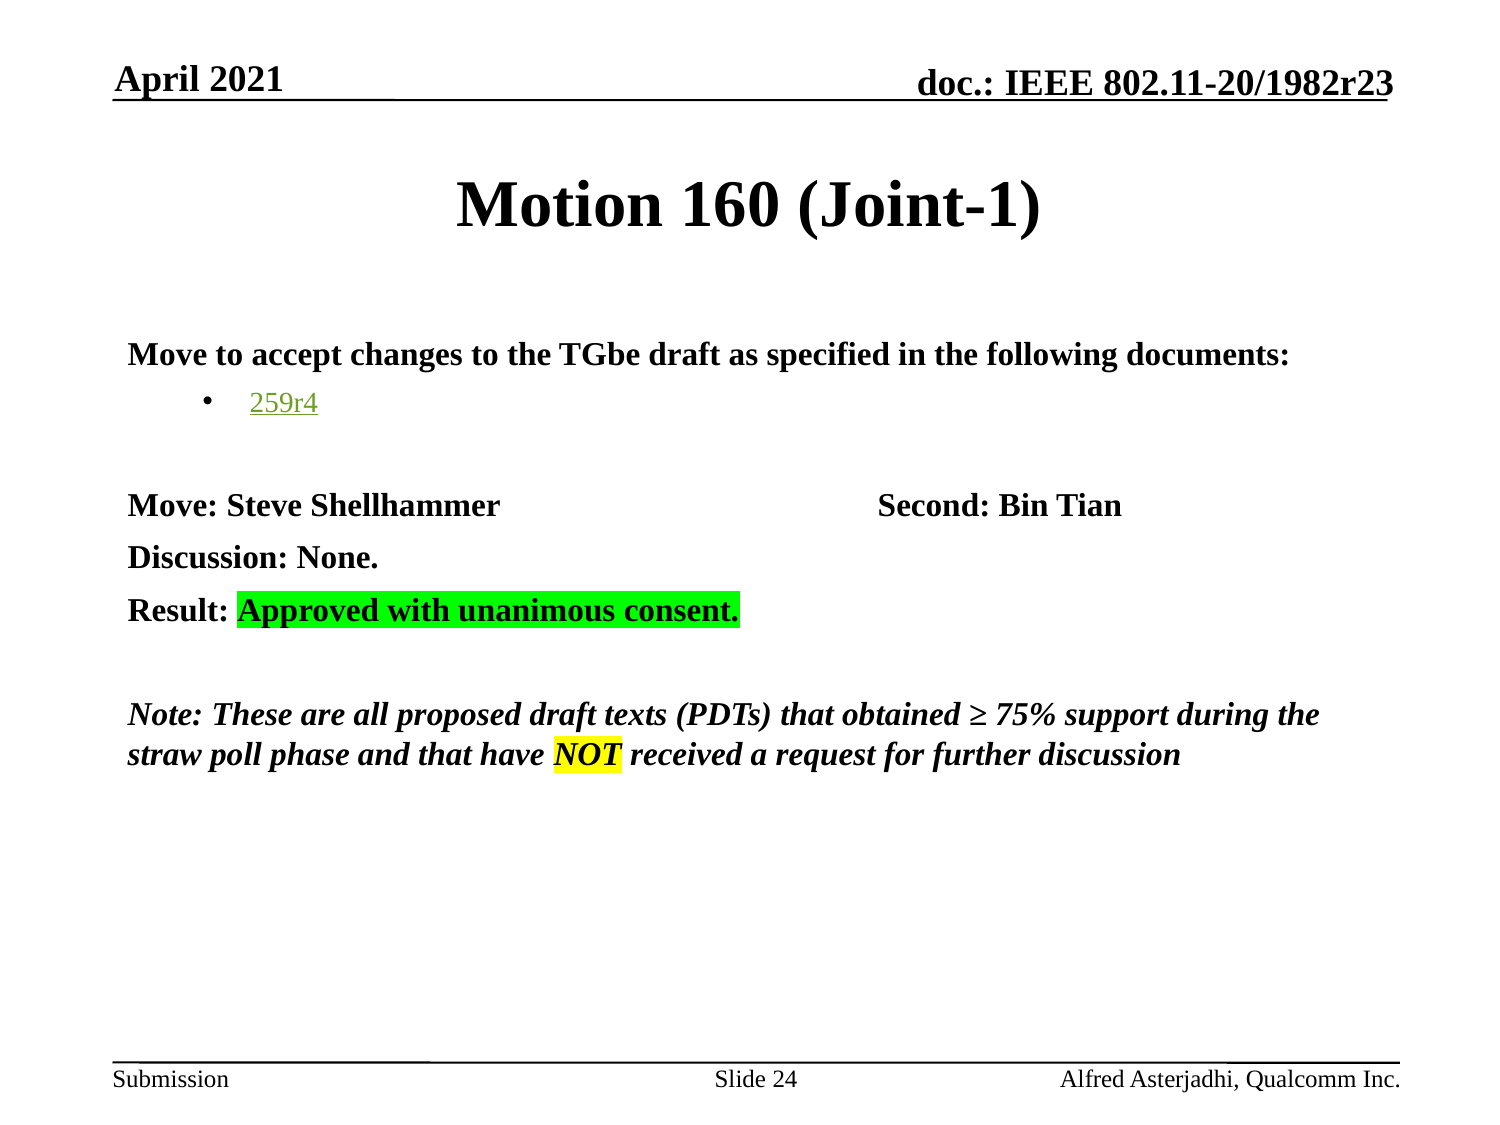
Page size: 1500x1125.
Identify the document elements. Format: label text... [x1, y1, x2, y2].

footer Alfred Asterjadhi, Qualcomm Inc. [878, 1061, 1402, 1093]
list Move to accept changes to the TGbe draft as specified in the following documents: 259r4 Move: Steve Shellhammer Second: Bin Tian Discussion: None. Result: Approved with unanimous consent. Note: These are all proposed draft texts (PDTs) that obtained ≥ 75% support during the straw poll phase and that have NOT received a request for further discussion [112, 324, 1388, 1000]
slide_number Slide 24 [712, 1061, 800, 1123]
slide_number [114, 54, 423, 100]
title Motion 160 (Joint-1) [112, 112, 1388, 288]
